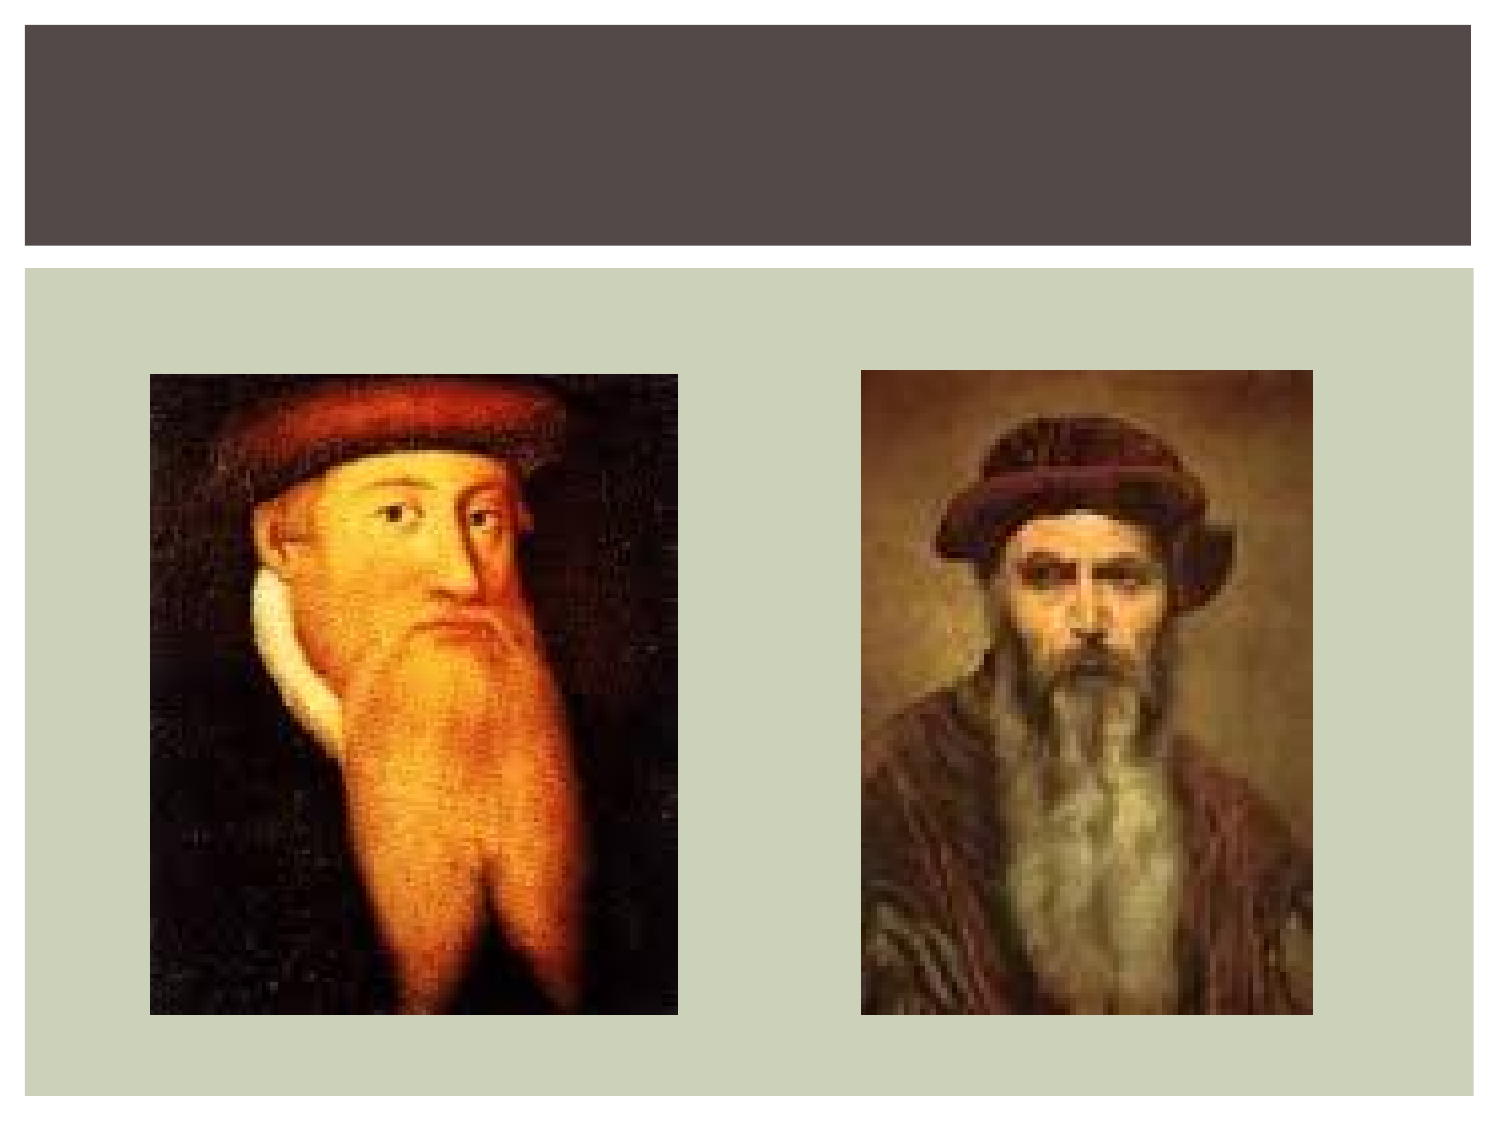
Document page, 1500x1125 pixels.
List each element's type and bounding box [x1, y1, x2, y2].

picture [149, 374, 678, 1015]
picture [861, 370, 1313, 1015]
